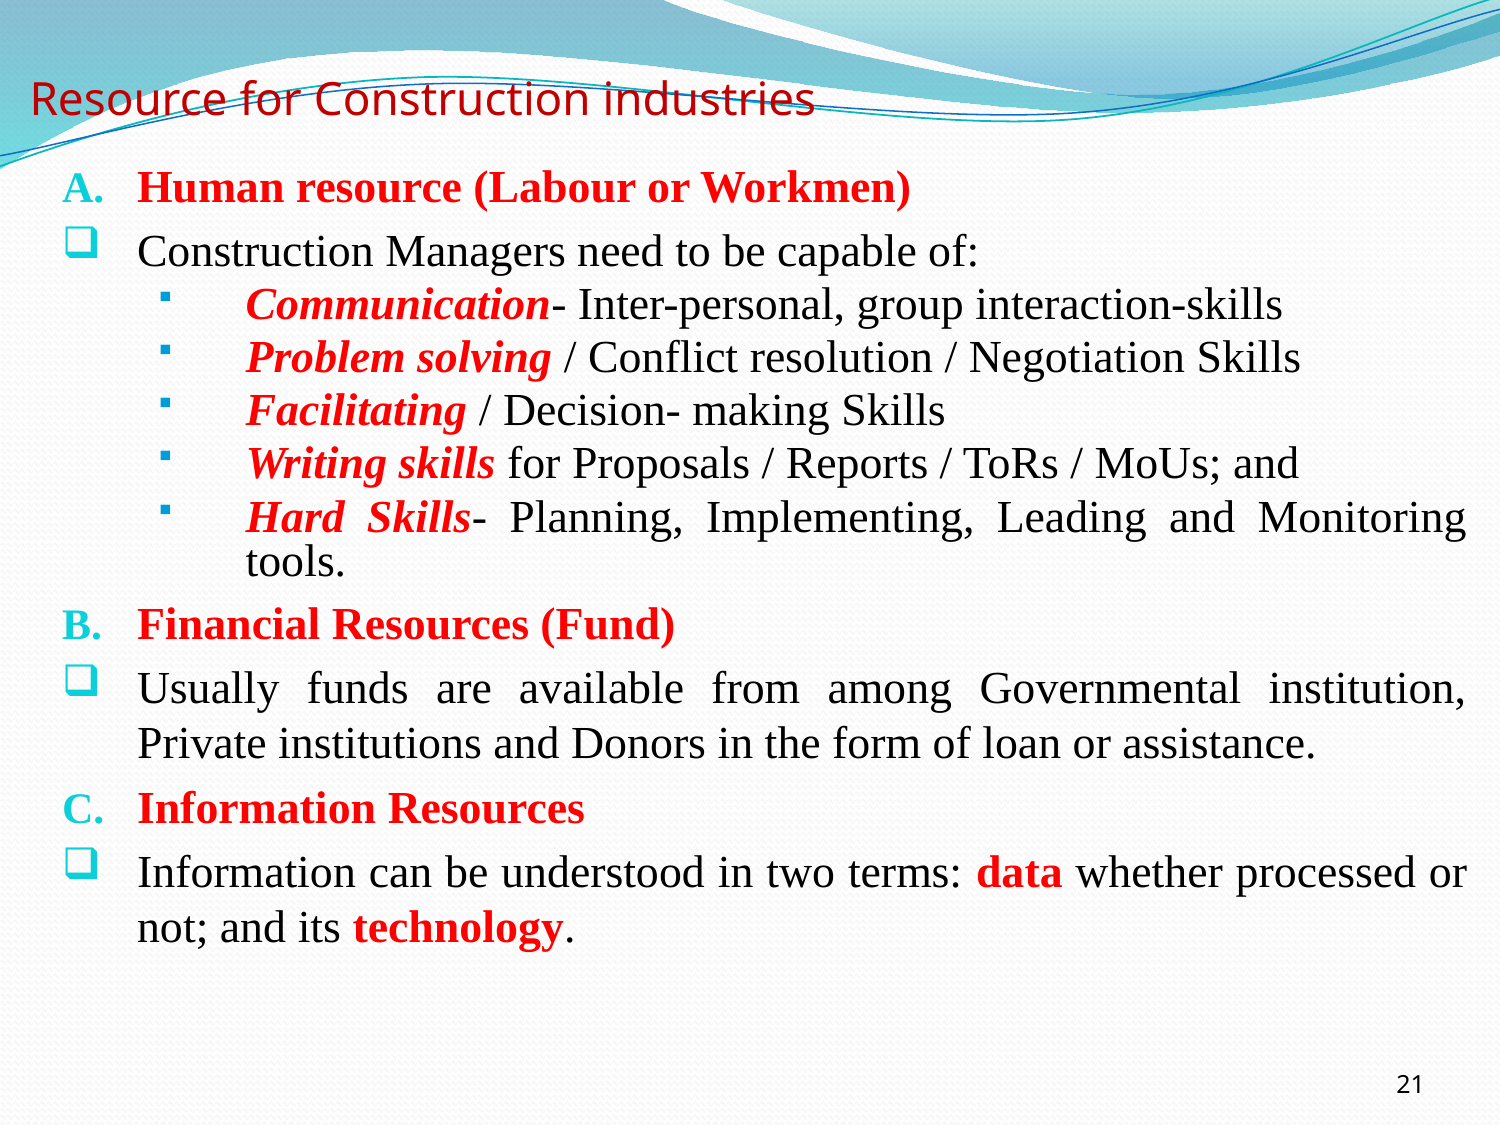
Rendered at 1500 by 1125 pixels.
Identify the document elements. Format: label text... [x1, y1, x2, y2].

list Human resource (Labour or Workmen) Construction Managers need to be capable of: Communication- Inter-personal, group interaction-skills Problem solving / Conflict resolution / Negotiation Skills Facilitating / Decision- making Skills Writing skills for Proposals / Reports / ToRs / MoUs; and Hard Skills- Planning, Implementing, Leading and Monitoring tools. Financial Resources (Fund) Usually funds are available from among Governmental institution, Private institutions and Donors in the form of loan or assistance. Information Resources Information can be understood in two terms: data whether processed or not; and its technology. [29, 148, 1483, 1059]
title Resource for Construction industries [17, 19, 1483, 125]
slide_number 21 [1299, 1042, 1425, 1103]
